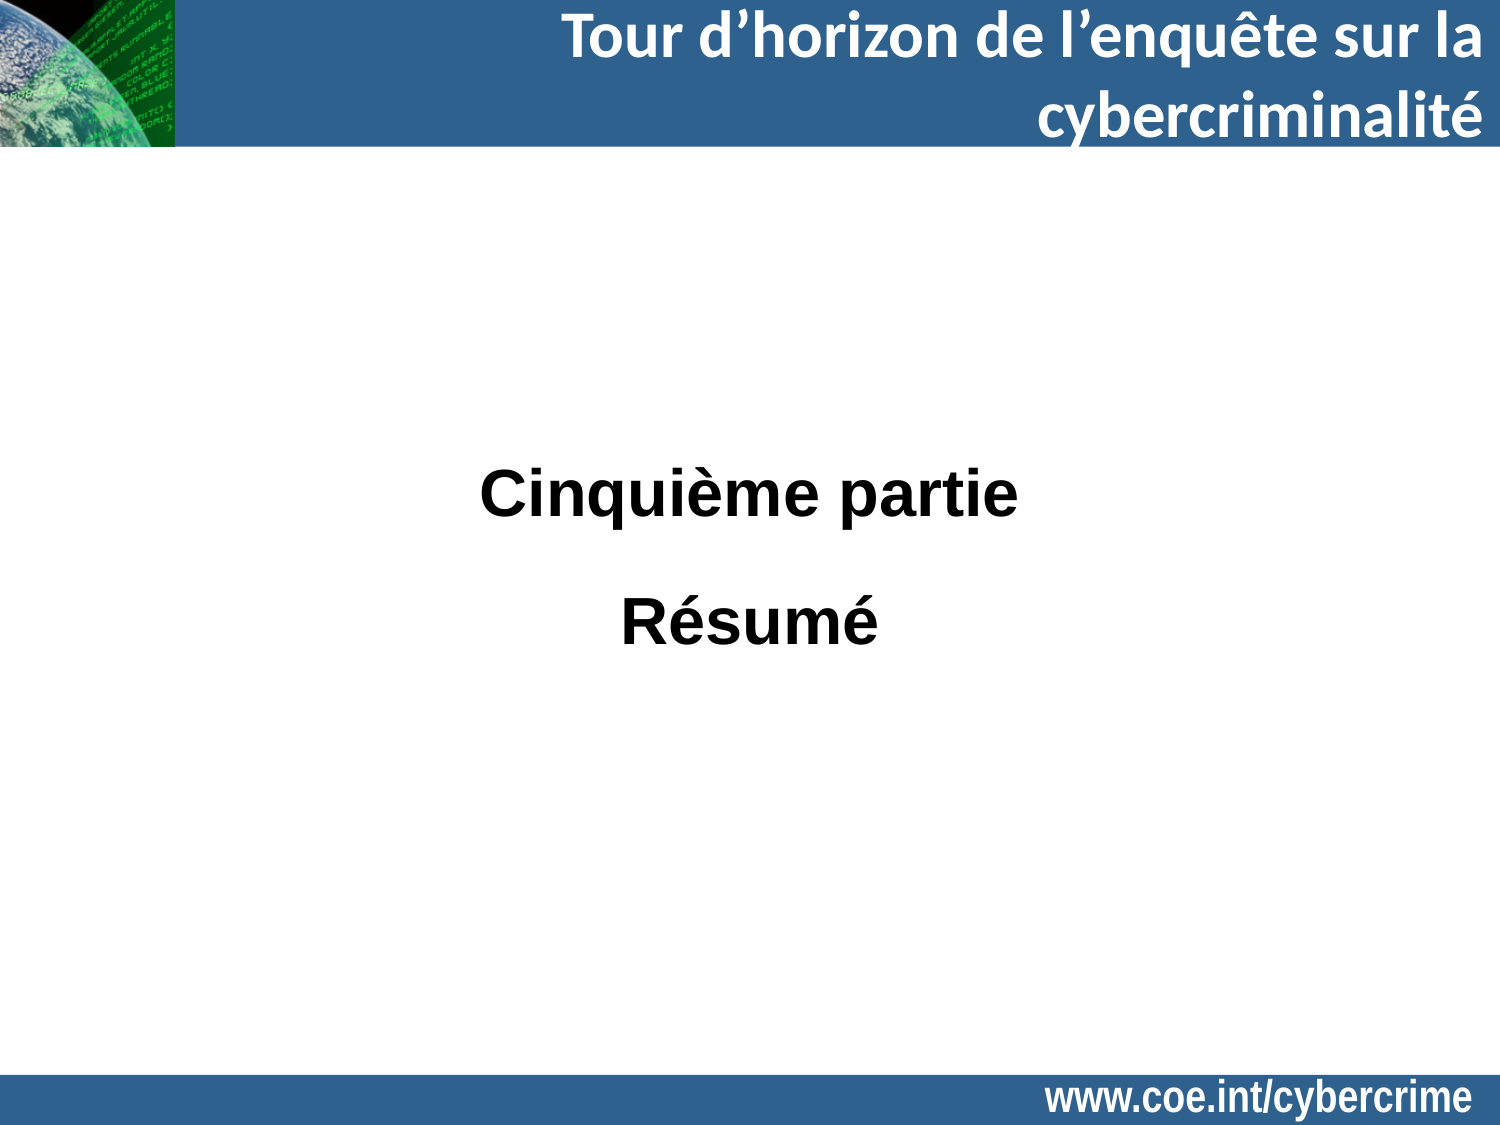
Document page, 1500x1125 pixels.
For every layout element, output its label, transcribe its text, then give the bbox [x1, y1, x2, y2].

text_box [0, 1073, 1030, 1125]
picture [0, 0, 175, 147]
text_box www.coe.int/cybercrime [1030, 1059, 1500, 1125]
text_box Tour d’horizon de l’enquête sur la cybercriminalité [179, 0, 1500, 149]
text_box Cinquième partie Résumé [50, 457, 1450, 665]
